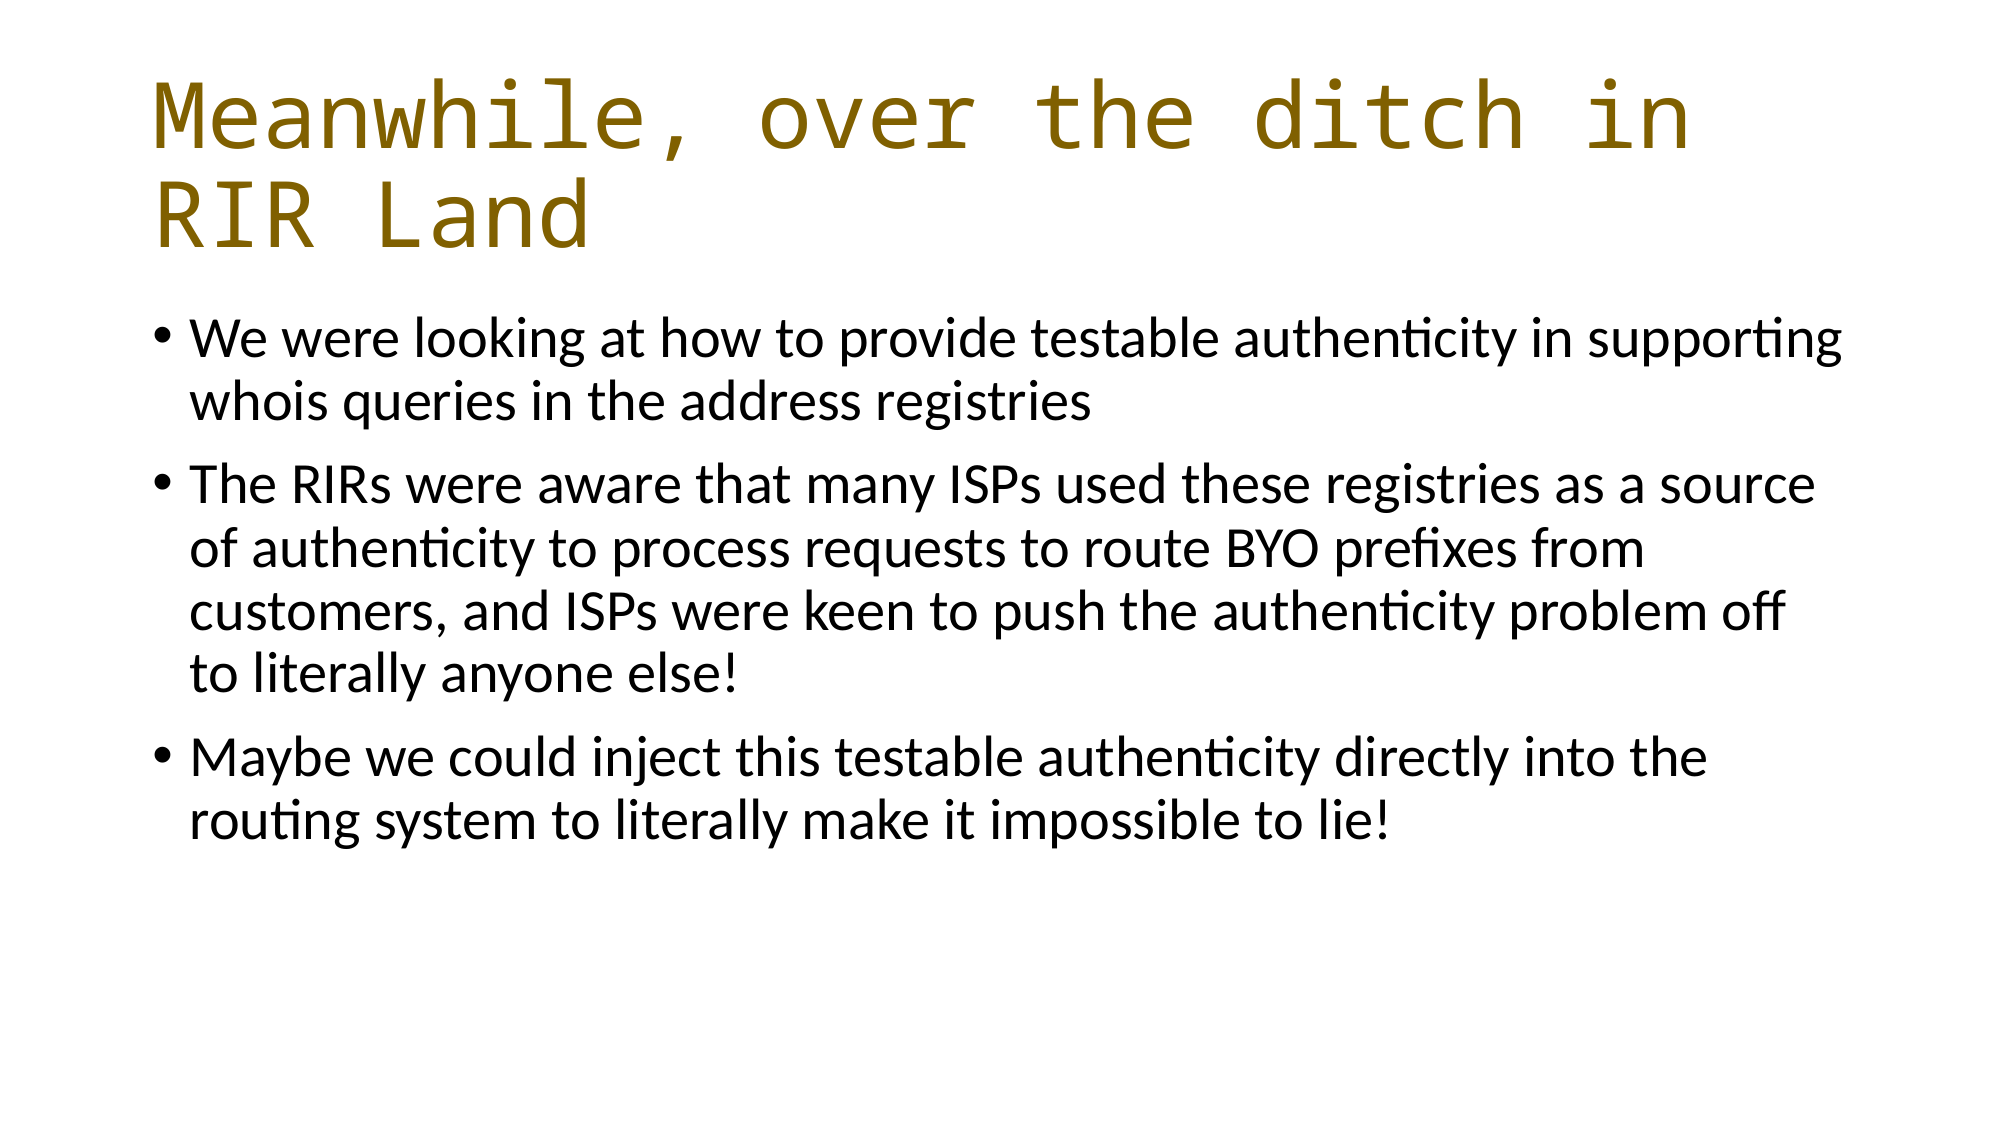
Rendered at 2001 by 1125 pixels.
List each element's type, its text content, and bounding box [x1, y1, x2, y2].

list We were looking at how to provide testable authenticity in supporting whois queries in the address registries The RIRs were aware that many ISPs used these registries as a source of authenticity to process requests to route BYO prefixes from customers, and ISPs were keen to push the authenticity problem off to literally anyone else! Maybe we could inject this testable authenticity directly into the routing system to literally make it impossible to lie! [137, 299, 1863, 1014]
title Meanwhile, over the ditch in RIR Land [137, 59, 1863, 278]
